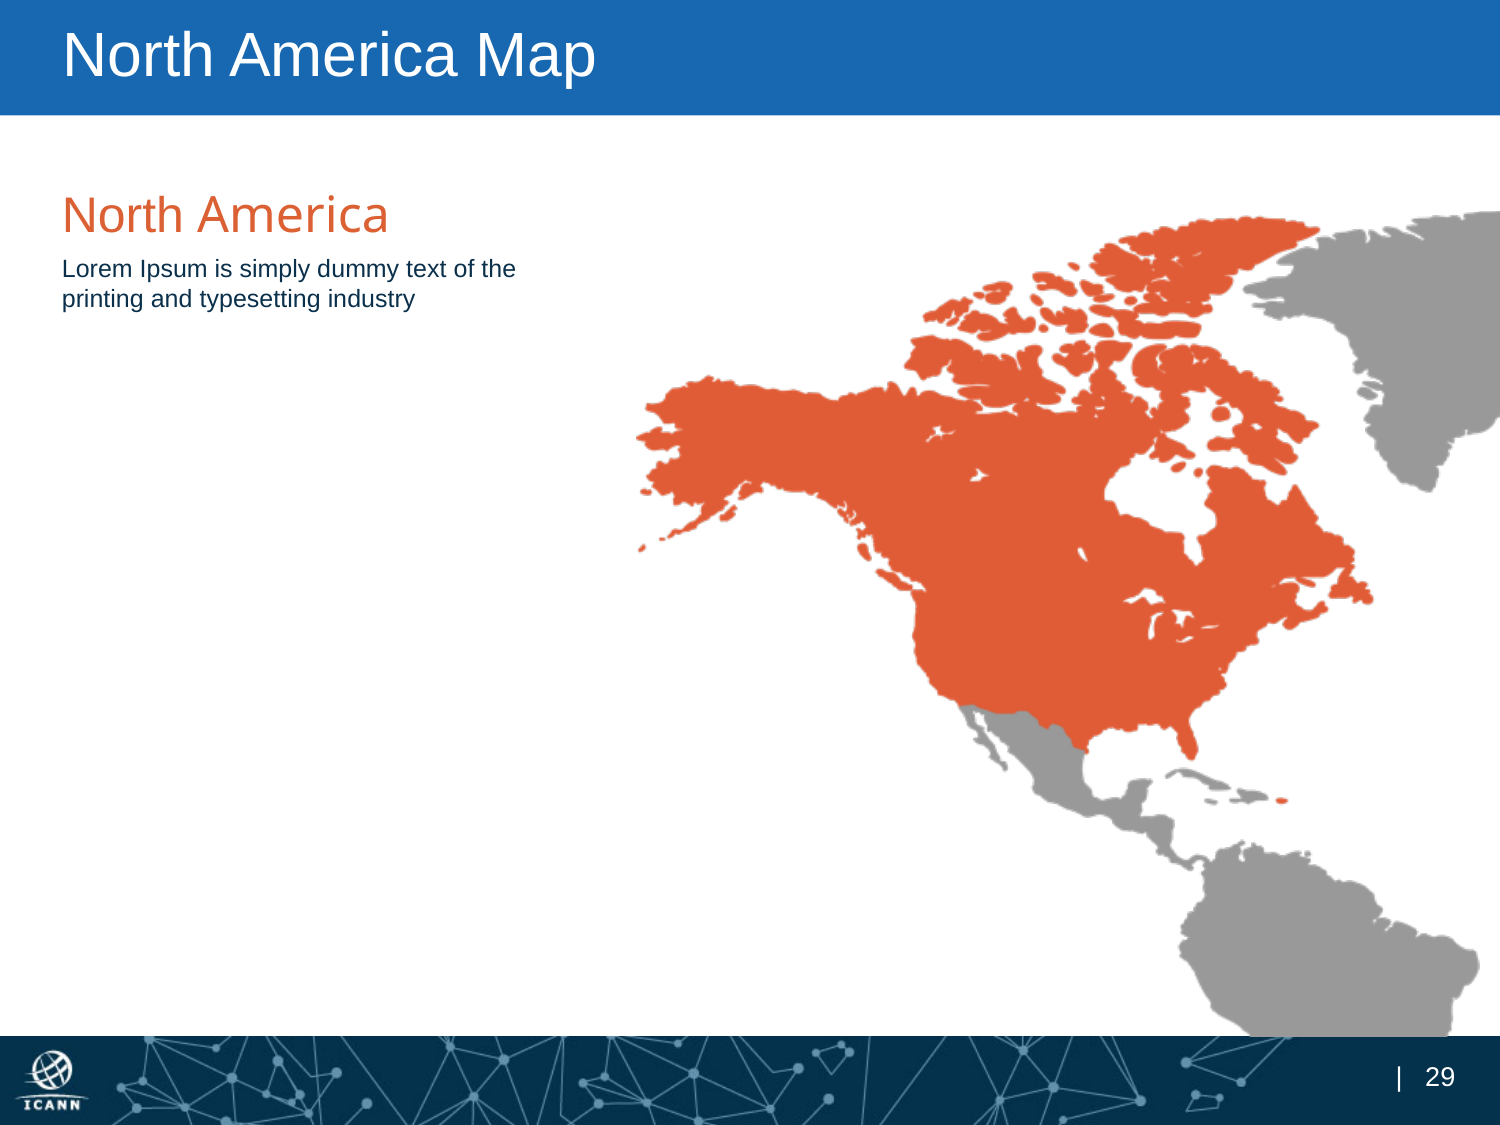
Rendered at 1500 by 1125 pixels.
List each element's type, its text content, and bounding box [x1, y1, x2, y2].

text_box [61, 189, 519, 516]
picture [0, 211, 1500, 1125]
title North America Map [0, 0, 1500, 116]
